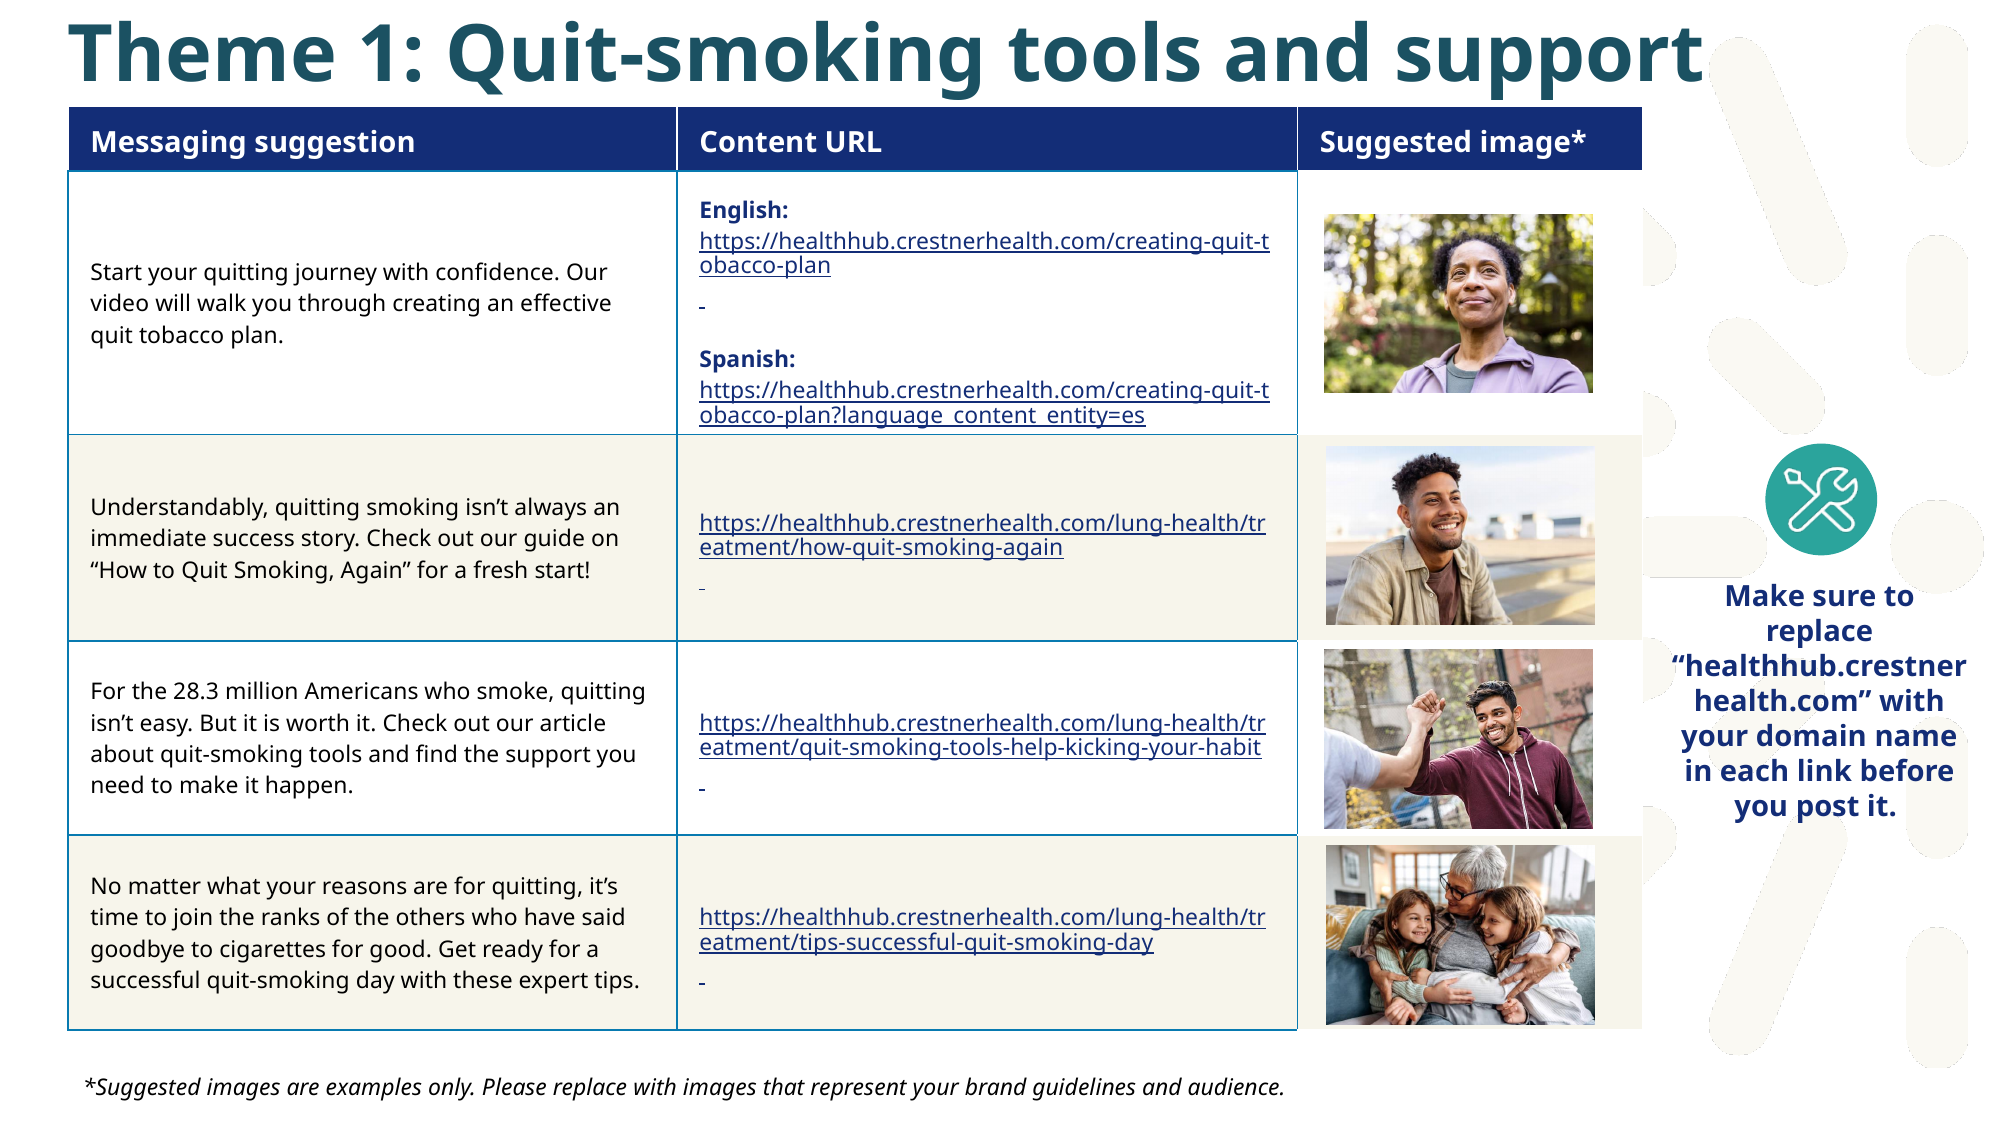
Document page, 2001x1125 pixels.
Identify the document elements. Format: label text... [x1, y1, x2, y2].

table_cell No matter what your reasons are for quitting, it’s time to join the ranks of the others who have said goodbye to cigarettes for good. Get ready for a successful quit-smoking day with these expert tips. [69, 836, 676, 1029]
picture [1324, 649, 1593, 829]
picture [1324, 214, 1593, 394]
picture [1325, 446, 1595, 625]
table_header Suggested image* [1298, 107, 1642, 170]
table_cell For the 28.3 million Americans who smoke, quitting isn’t easy. But it is worth it. Check out our article about quit-smoking tools and find the support you need to make it happen. [69, 642, 676, 834]
table_cell English: https://healthhub.crestnerhealth.com/creating-quit-tobacco-plan Spanish: https://healthhub.crestnerhealth.com/creating-quit-tobacco-plan?language_content_entity=es [678, 172, 1297, 434]
table_cell [1298, 836, 1642, 1029]
picture [1325, 845, 1595, 1025]
table_cell [1298, 172, 1642, 434]
table_header Messaging suggestion [69, 107, 676, 170]
text_box *Suggested images are examples only. Please replace with images that represent your brand guidelines and audience. [67, 1058, 1877, 1115]
text_box Make sure to replace “healthhub.crestnerhealth.com” with your domain name in each link before you post it. [1656, 562, 1983, 837]
table_cell Understandably, quitting smoking isn’t always an immediate success story. Check out our guide on “How to Quit Smoking, Again” for a fresh start! [69, 435, 676, 640]
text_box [1765, 443, 1878, 556]
table_cell https://healthhub.crestnerhealth.com/lung-health/treatment/how-quit-smoking-again [678, 435, 1297, 640]
table_cell https://healthhub.crestnerhealth.com/lung-health/treatment/quit-smoking-tools-help-kicking-your-habit [678, 642, 1297, 834]
table_cell [1298, 435, 1642, 640]
title Theme 1: Quit-smoking tools and support [67, 0, 1861, 107]
table_cell Start your quitting journey with confidence. Our video will walk you through creating an effective quit tobacco plan. [69, 172, 676, 434]
table_cell [1298, 642, 1642, 834]
table_cell https://healthhub.crestnerhealth.com/lung-health/treatment/tips-successful-quit-smoking-day [678, 836, 1297, 1029]
table_header Content URL [678, 107, 1297, 170]
